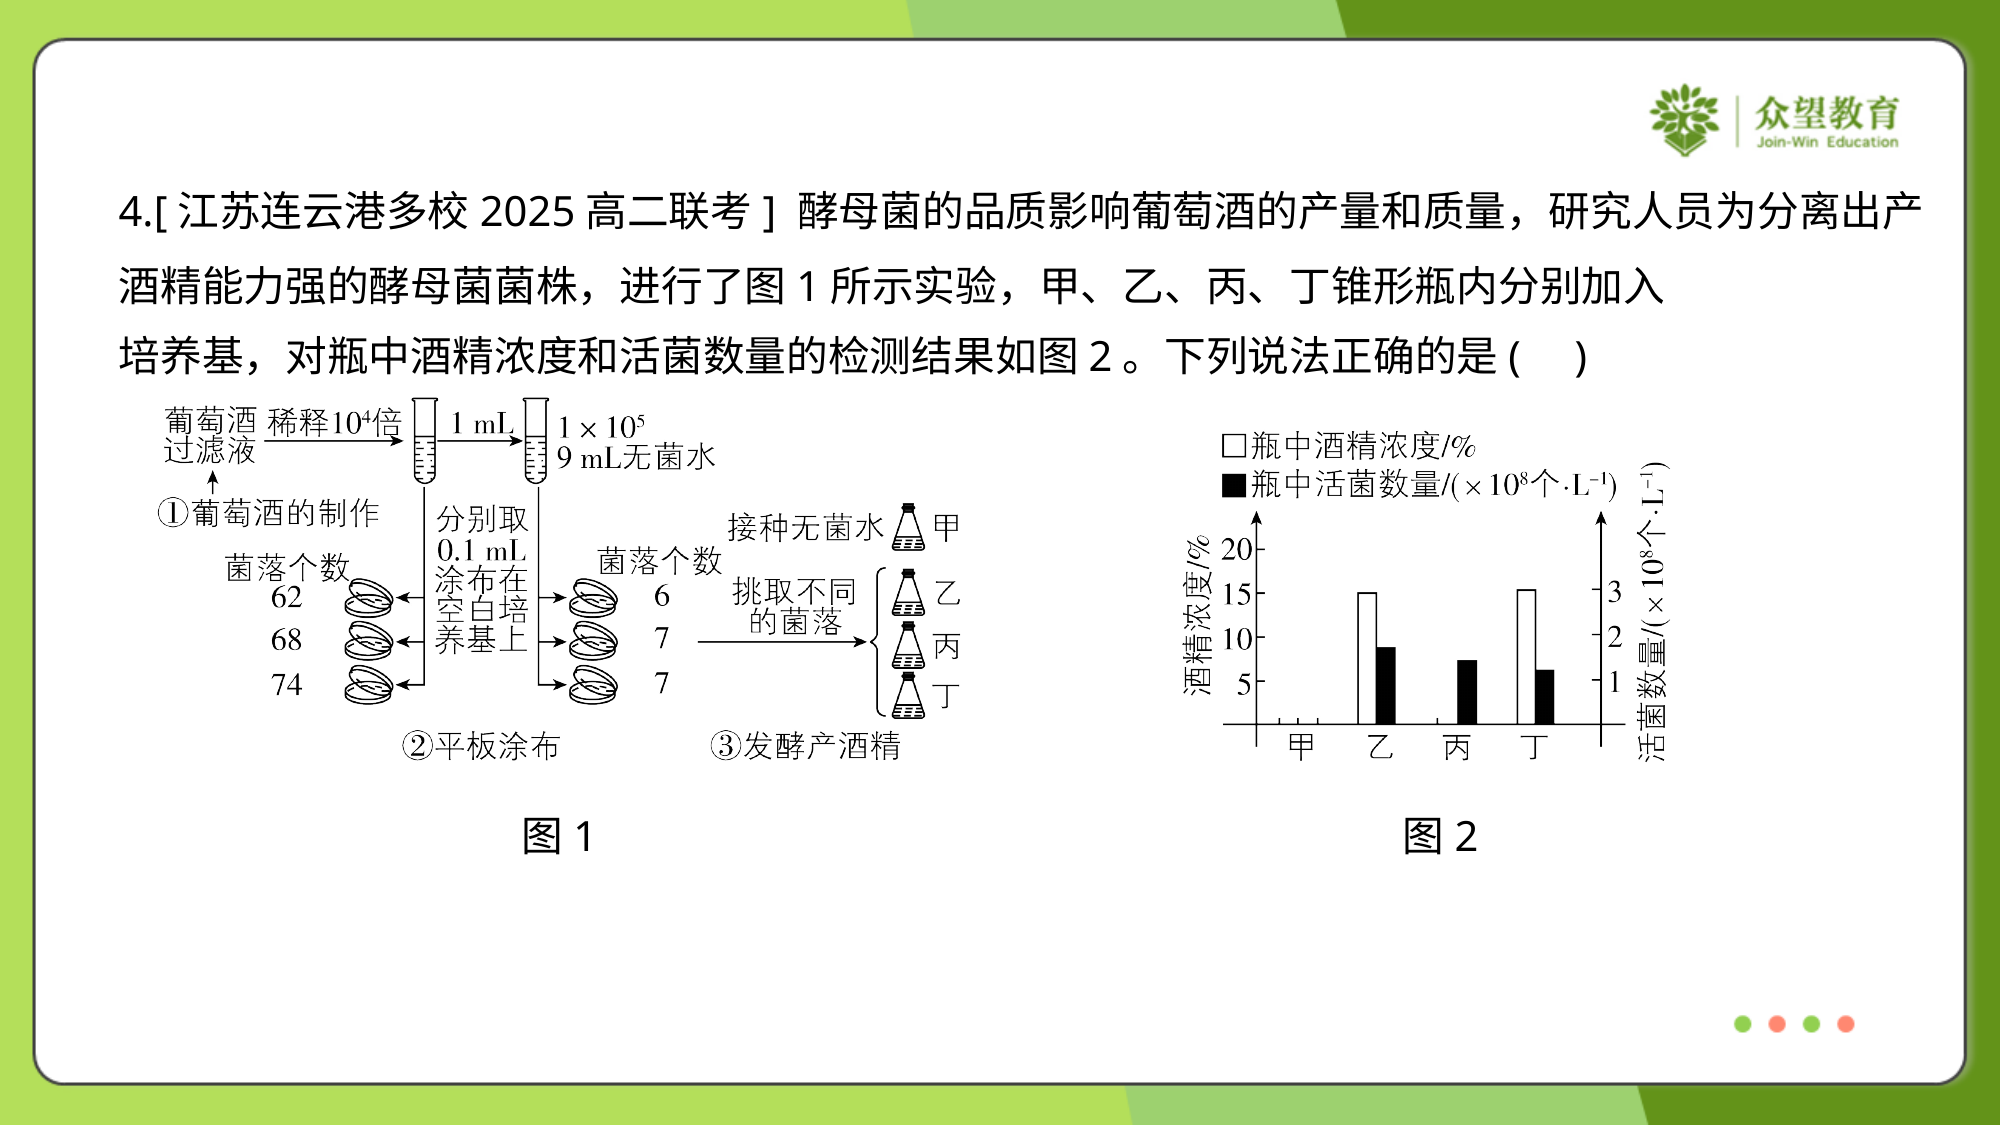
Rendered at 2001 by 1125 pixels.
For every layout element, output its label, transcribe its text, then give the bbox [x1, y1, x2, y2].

picture [0, 0, 2000, 1125]
text_box 图2 [1402, 786, 1479, 920]
text_box 图1 [521, 786, 598, 920]
